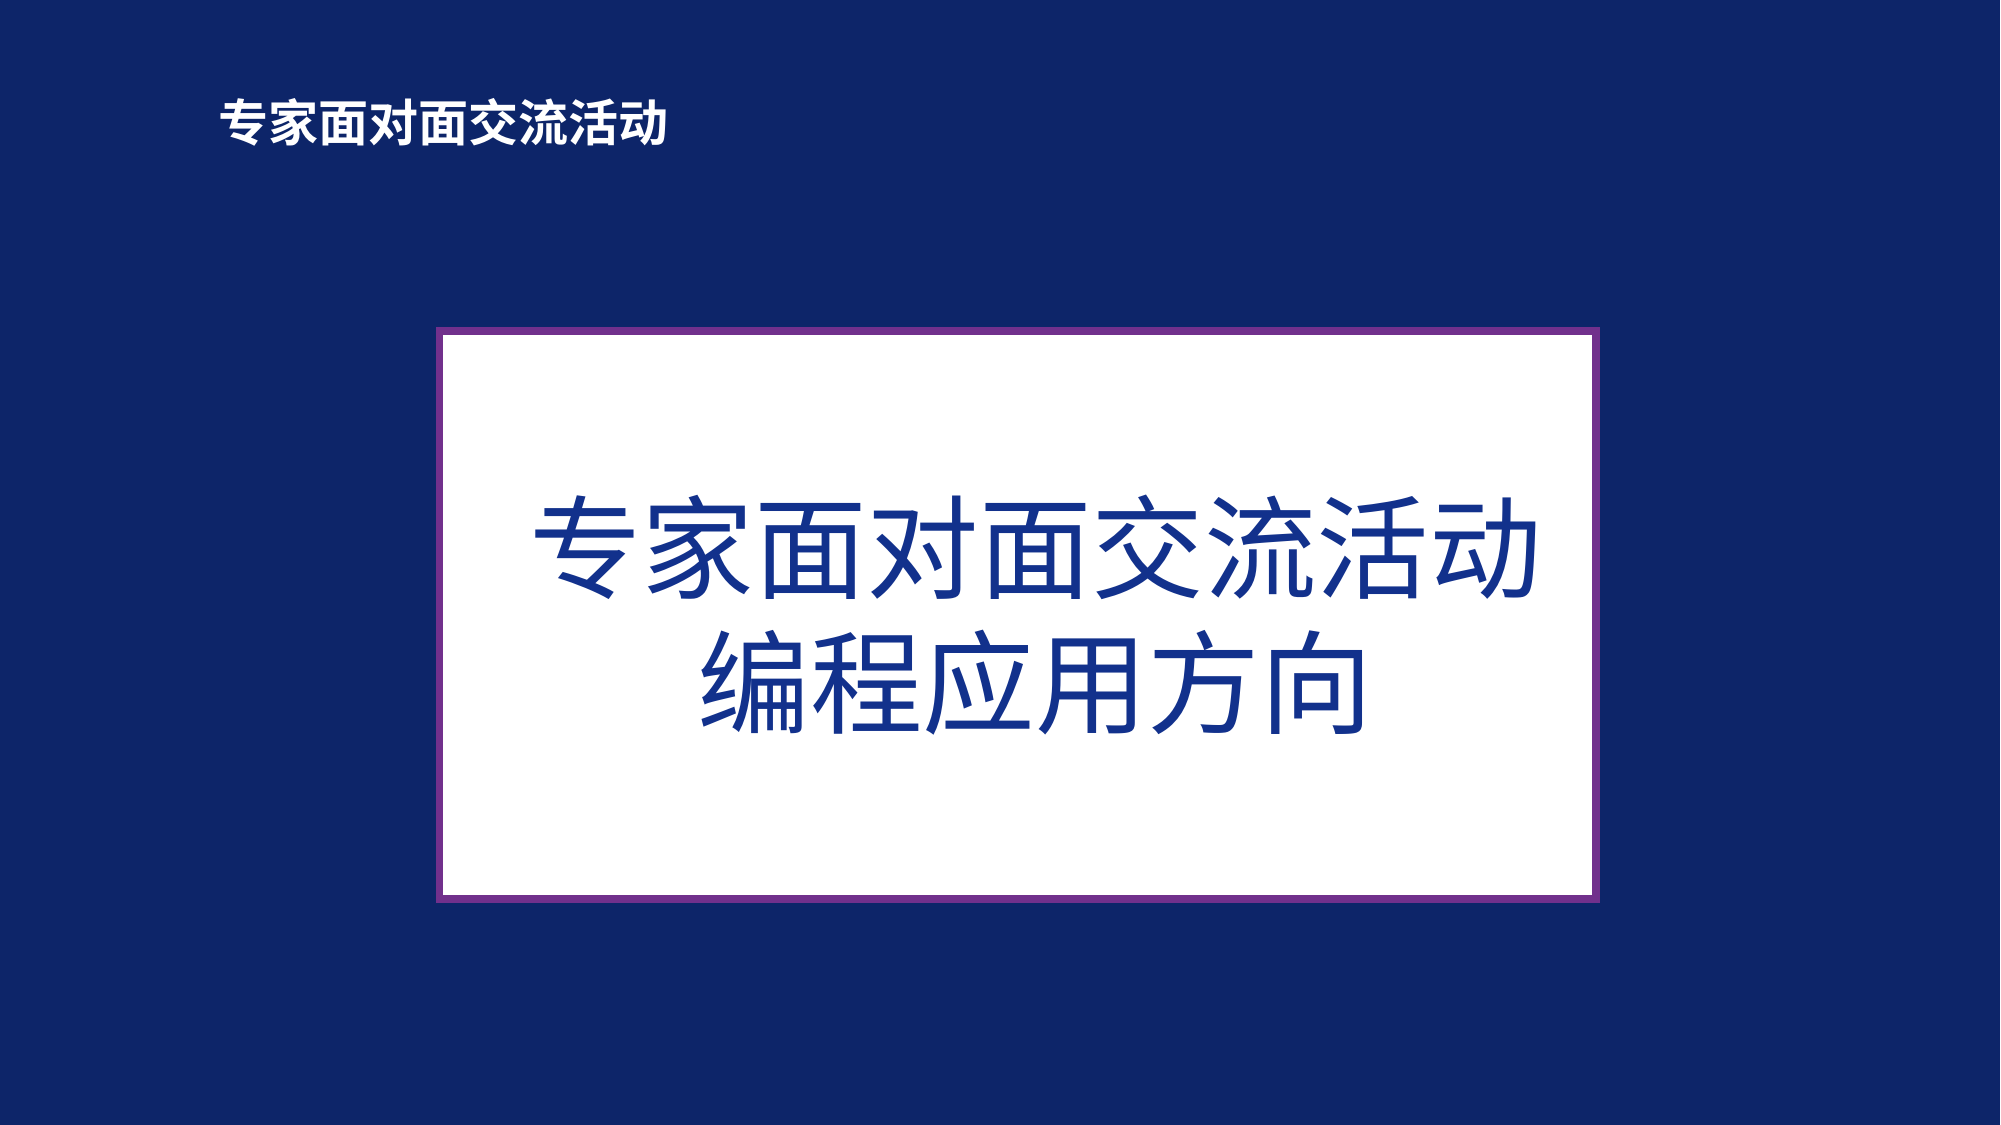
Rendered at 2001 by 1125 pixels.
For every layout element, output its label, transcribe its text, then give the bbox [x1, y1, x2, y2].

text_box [439, 330, 1596, 899]
text_box 专家面对面交流活动 [203, 72, 1308, 160]
